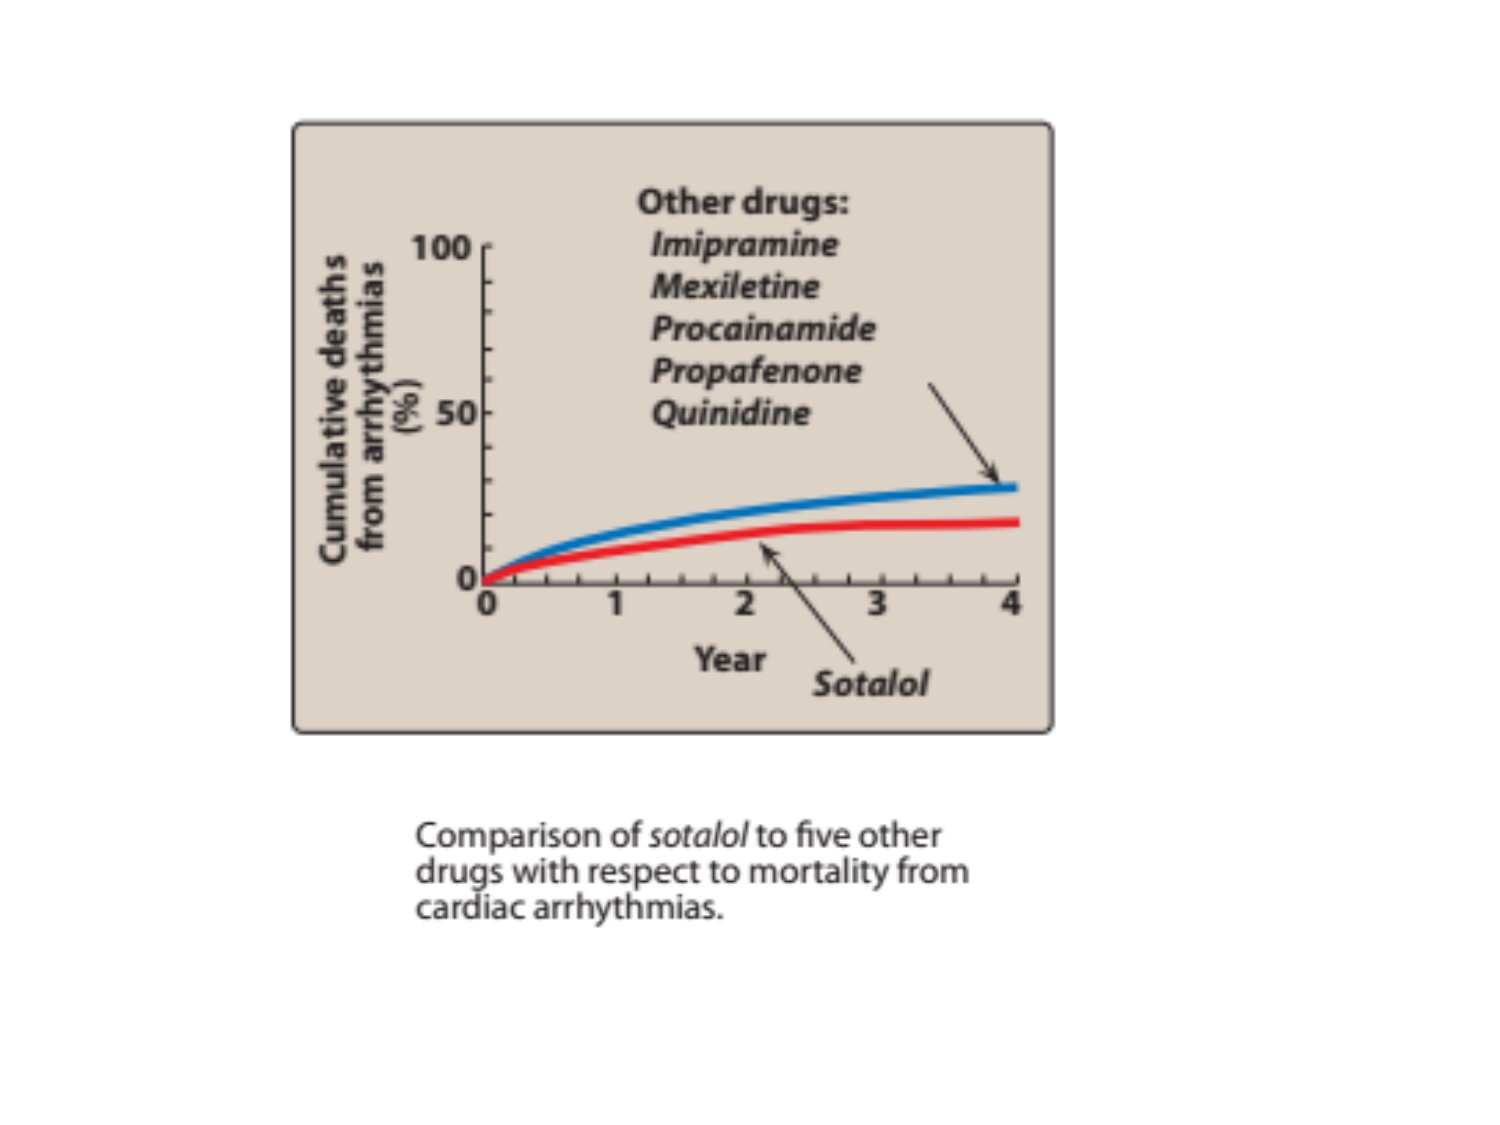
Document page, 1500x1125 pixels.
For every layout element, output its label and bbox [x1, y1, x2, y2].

picture [268, 99, 1063, 751]
picture [399, 812, 997, 951]
